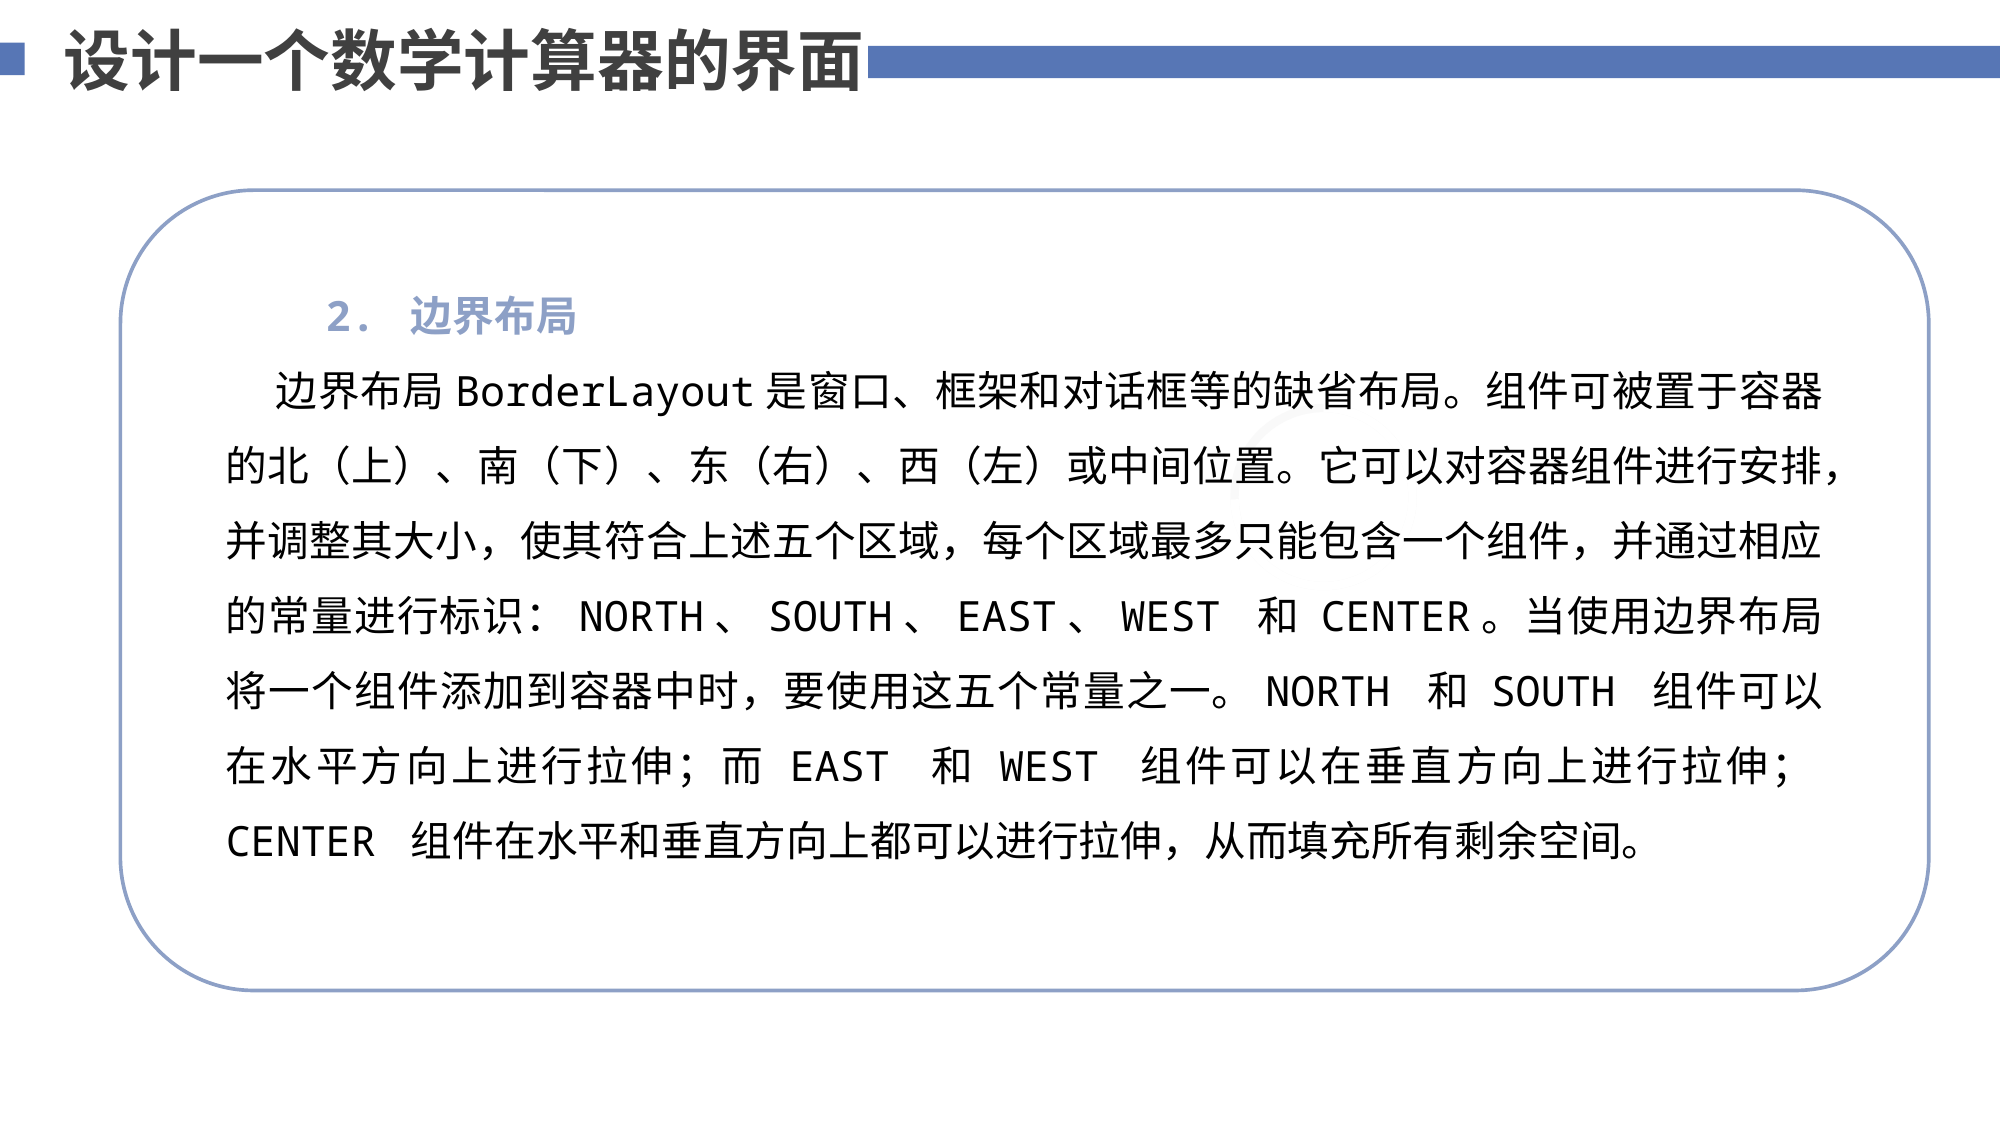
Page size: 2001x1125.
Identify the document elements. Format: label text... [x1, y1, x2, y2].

text_box 2. 边界布局 边界布局BorderLayout是窗口、框架和对话框等的缺省布局。组件可被置于容器的北（上）、南（下）、东（右）、西（左）或中间位置。它可以对容器组件进行安排，并调整其大小，使其符合上述五个区域，每个区域最多只能包含一个组件，并通过相应的常量进行标识：NORTH、SOUTH、EAST、WEST 和 CENTER。当使用边界布局将一个组件添加到容器中时，要使用这五个常量之一。NORTH 和 SOUTH 组件可以在水平方向上进行拉伸；而 EAST 和 WEST 组件可以在垂直方向上进行拉伸；CENTER 组件在水平和垂直方向上都可以进行拉伸，从而填充所有剩余空间。 [211, 257, 1839, 873]
text_box 设计一个数学计算器的界面 [63, 18, 865, 99]
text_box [1451, 385, 1494, 447]
text_box [119, 189, 1930, 992]
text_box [1234, 407, 1413, 587]
text_box [0, 41, 26, 76]
text_box [867, 45, 2000, 79]
